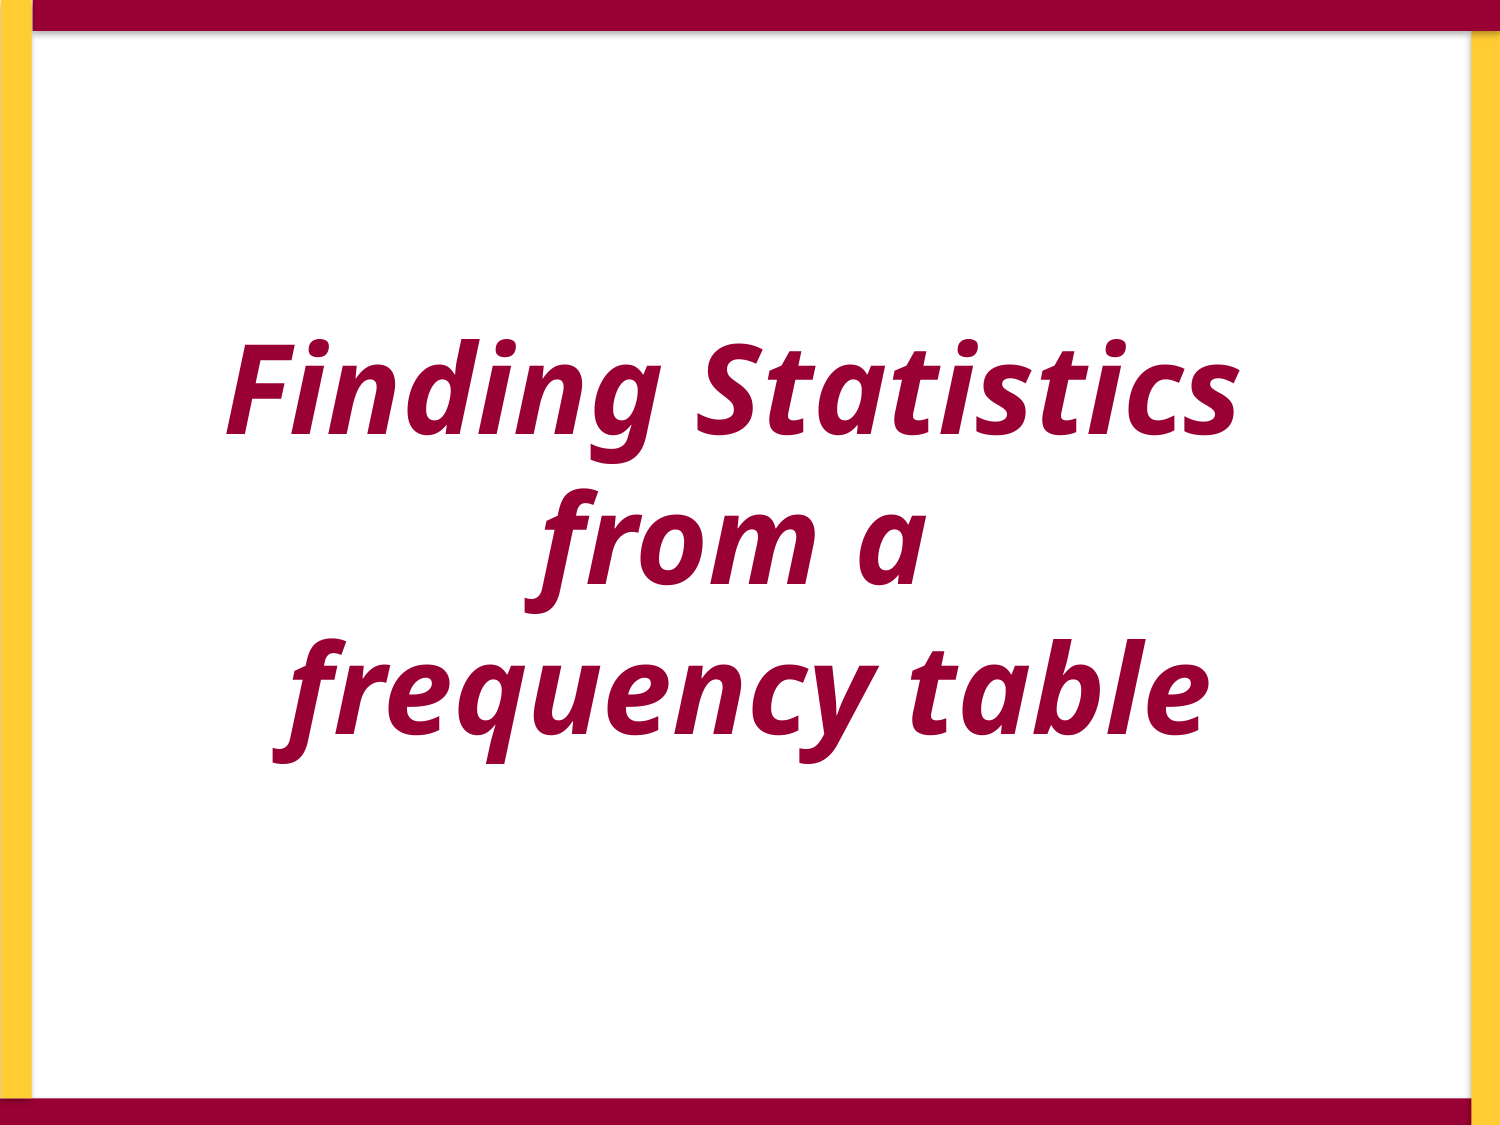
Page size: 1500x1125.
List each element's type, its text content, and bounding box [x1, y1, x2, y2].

title Finding Statistics from a frequency table [75, 269, 1425, 799]
